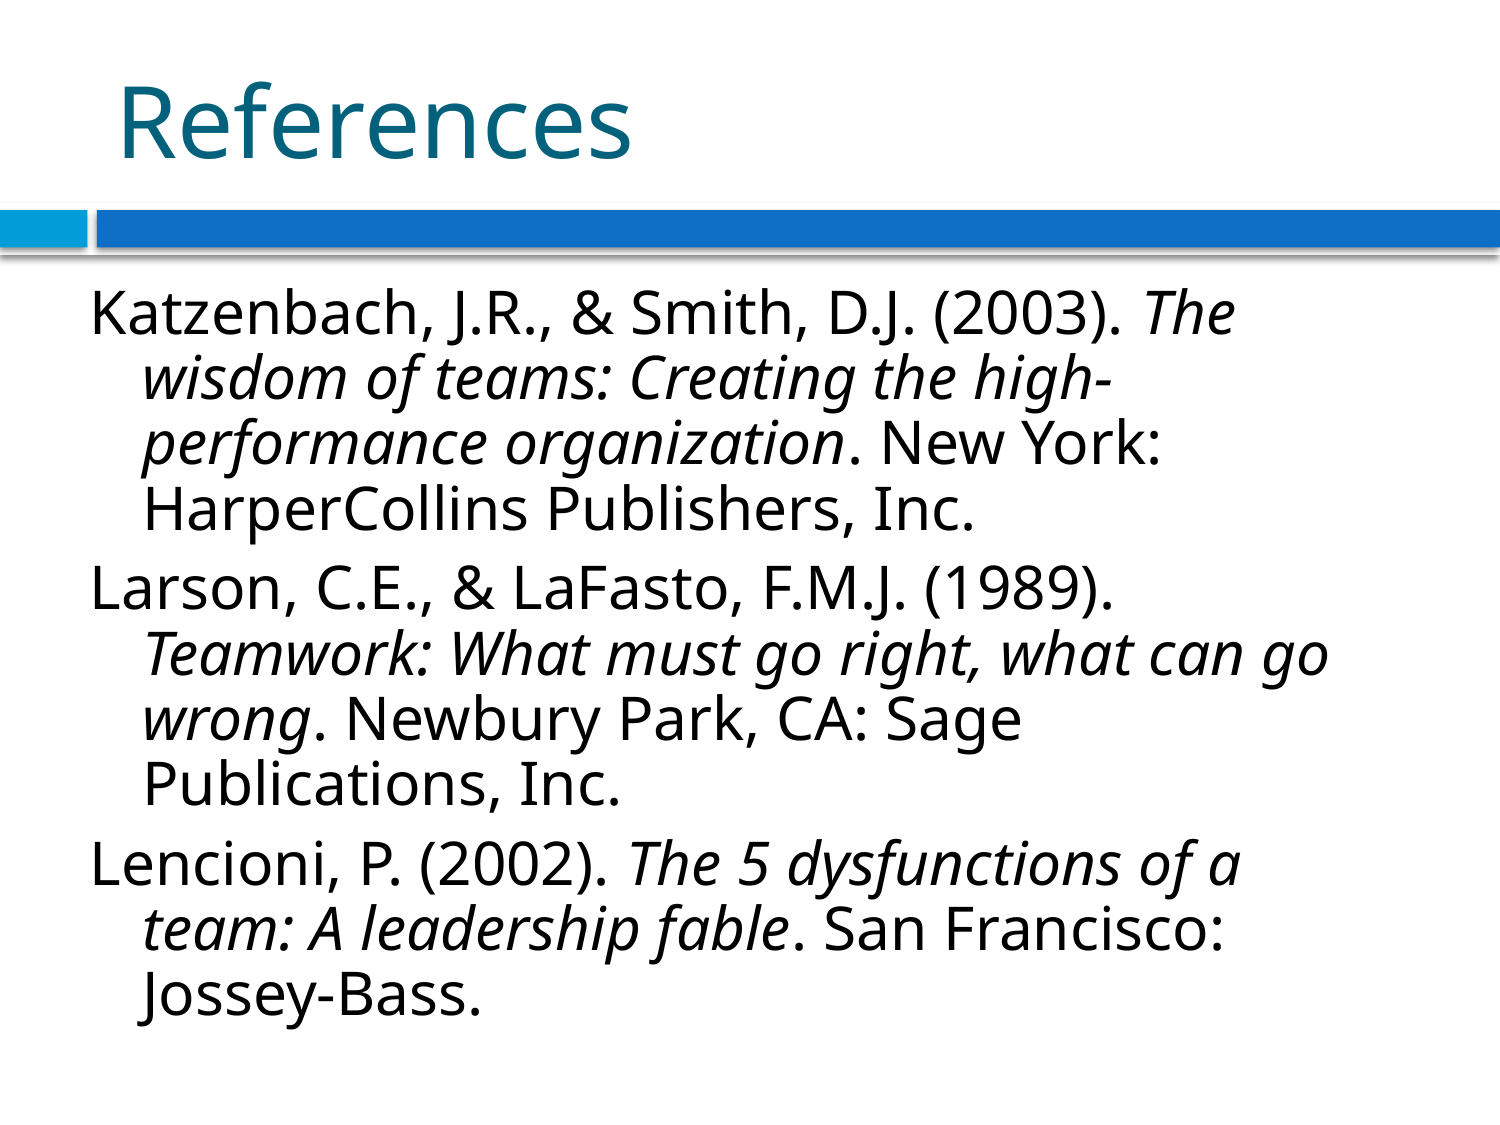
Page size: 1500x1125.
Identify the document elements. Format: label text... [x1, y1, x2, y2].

list Katzenbach, J.R., & Smith, D.J. (2003). The wisdom of teams: Creating the high-performance organization. New York: HarperCollins Publishers, Inc. Larson, C.E., & LaFasto, F.M.J. (1989). Teamwork: What must go right, what can go wrong. Newbury Park, CA: Sage Publications, Inc. Lencioni, P. (2002). The 5 dysfunctions of a team: A leadership fable. San Francisco: Jossey-Bass. [75, 275, 1365, 1050]
title References [100, 37, 1438, 200]
